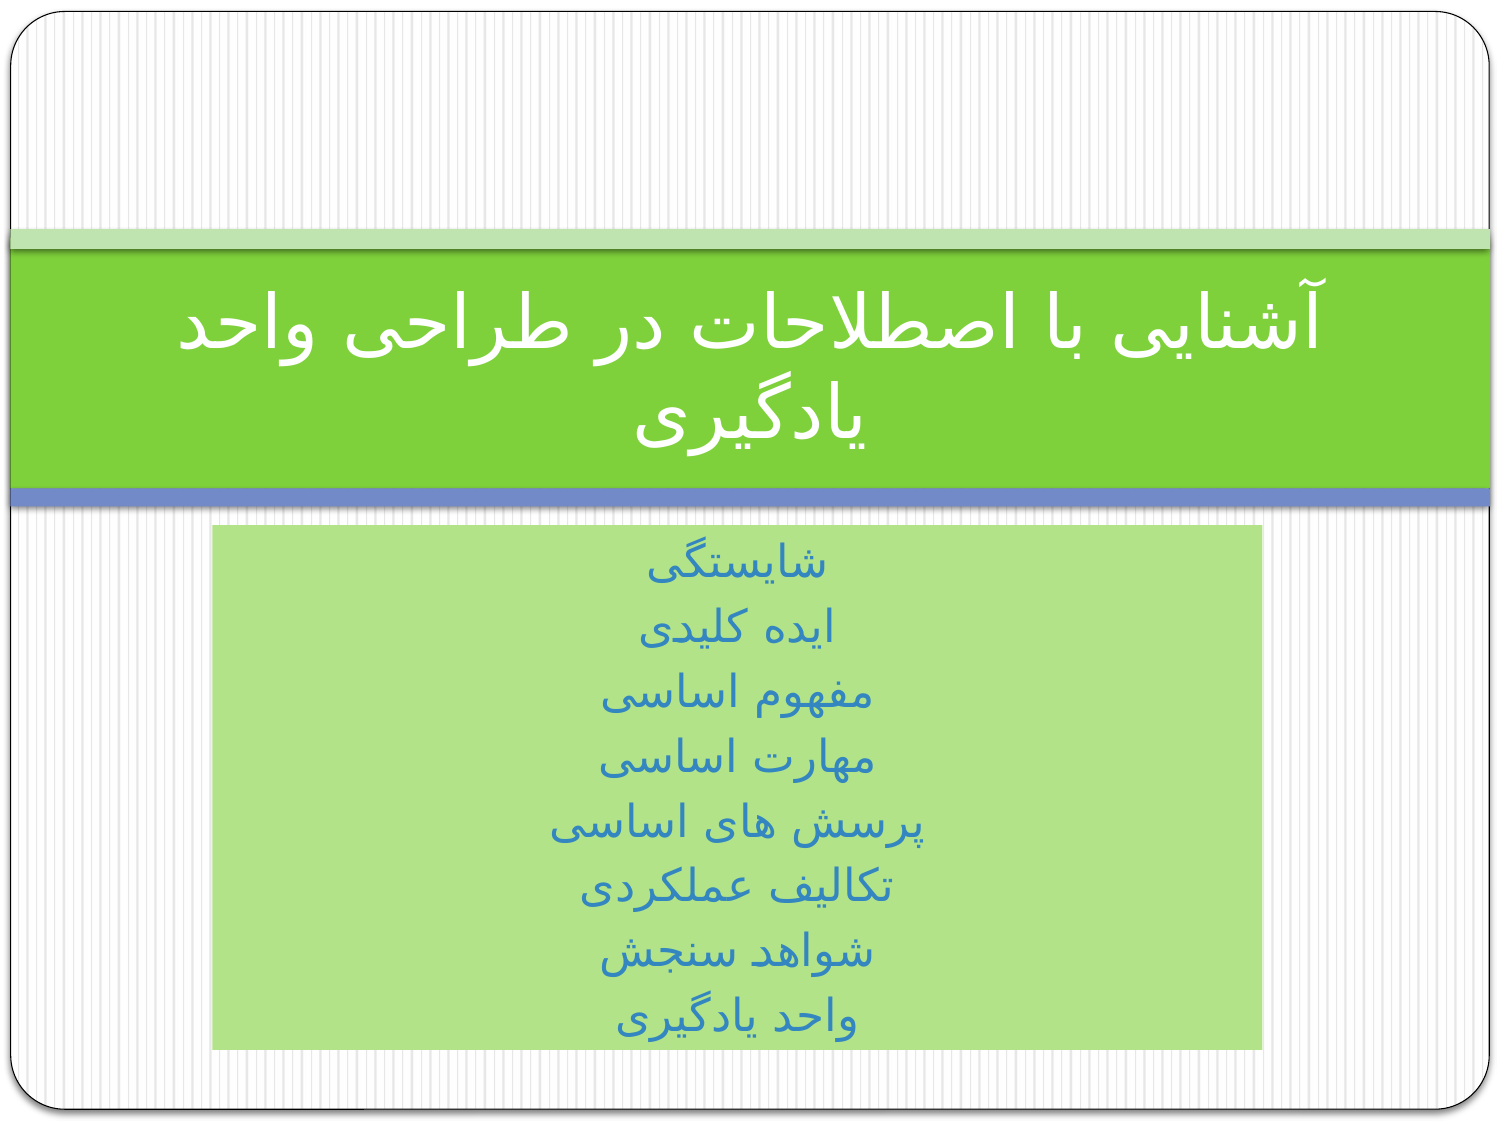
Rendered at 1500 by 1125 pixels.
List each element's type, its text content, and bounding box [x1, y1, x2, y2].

title آشنایی با اصطلاحات در طراحی واحد یادگیری [75, 247, 1425, 489]
subtitle شایستگی ایده کلیدی مفهوم اساسی مهارت اساسی پرسش های اساسی تکالیف عملکردی شواهد سنجش واحد یادگیری [212, 525, 1263, 1050]
